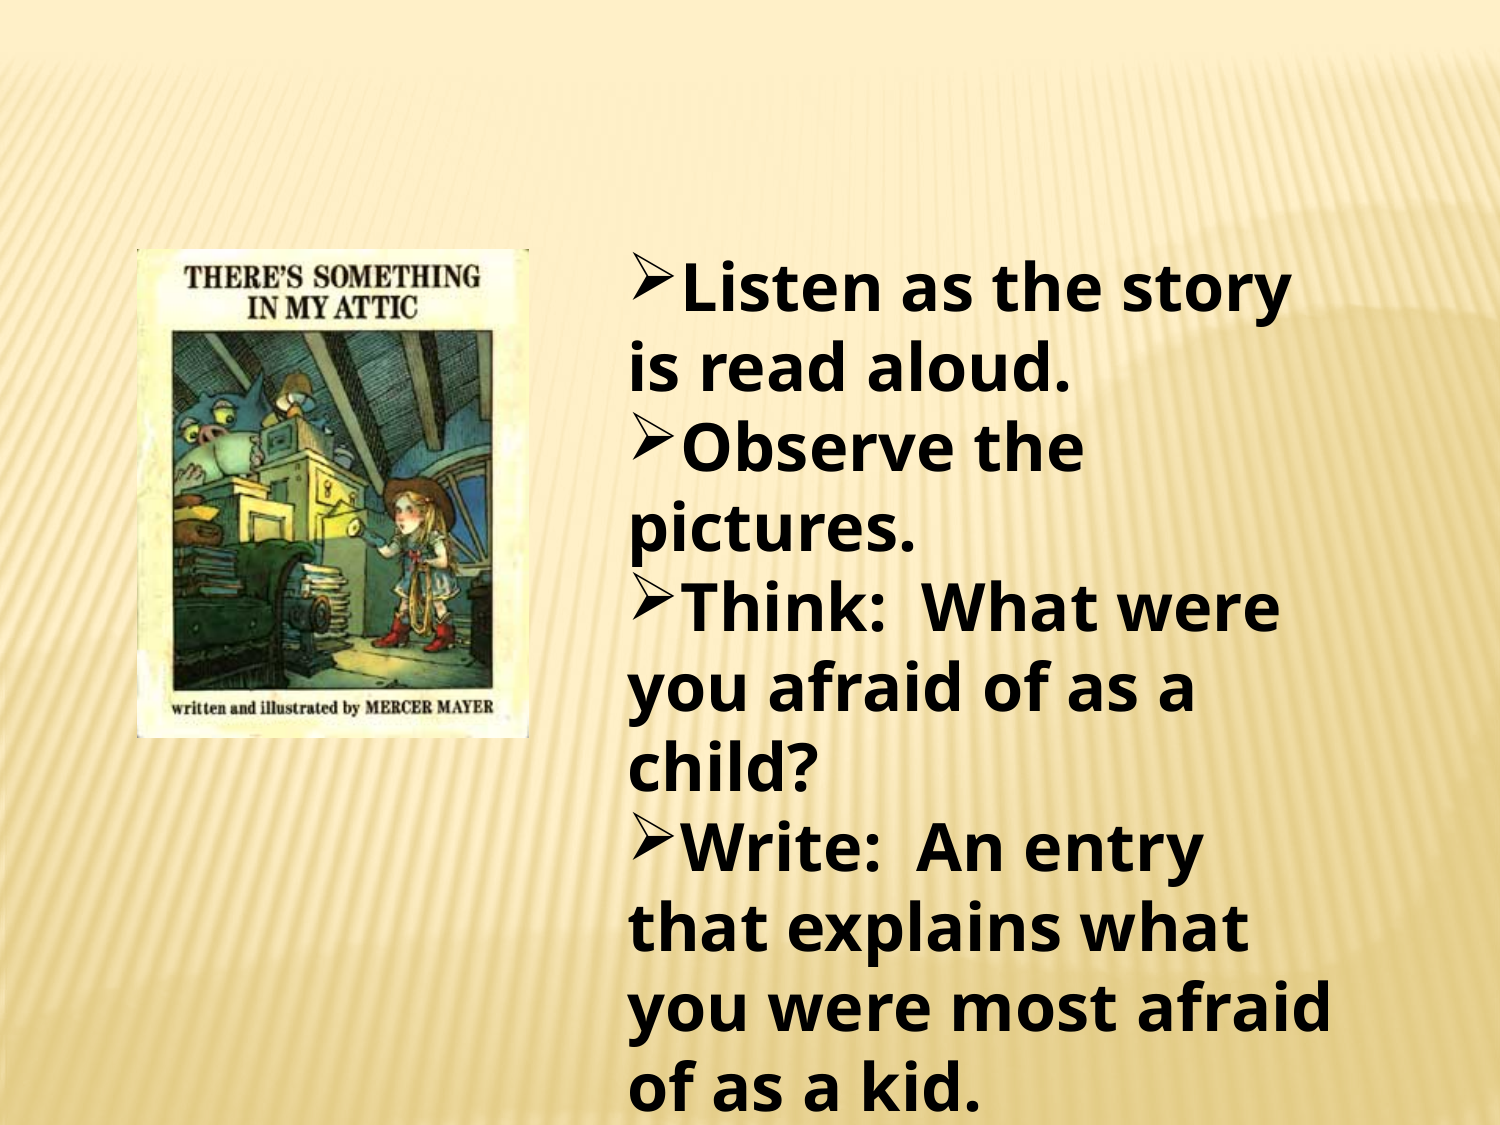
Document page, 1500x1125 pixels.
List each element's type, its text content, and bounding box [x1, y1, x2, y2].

text_box Listen as the story is read aloud. Observe the pictures. Think: What were you afraid of as a child? Write: An entry that explains what you were most afraid of as a kid. [612, 237, 1375, 1125]
picture [137, 249, 529, 738]
